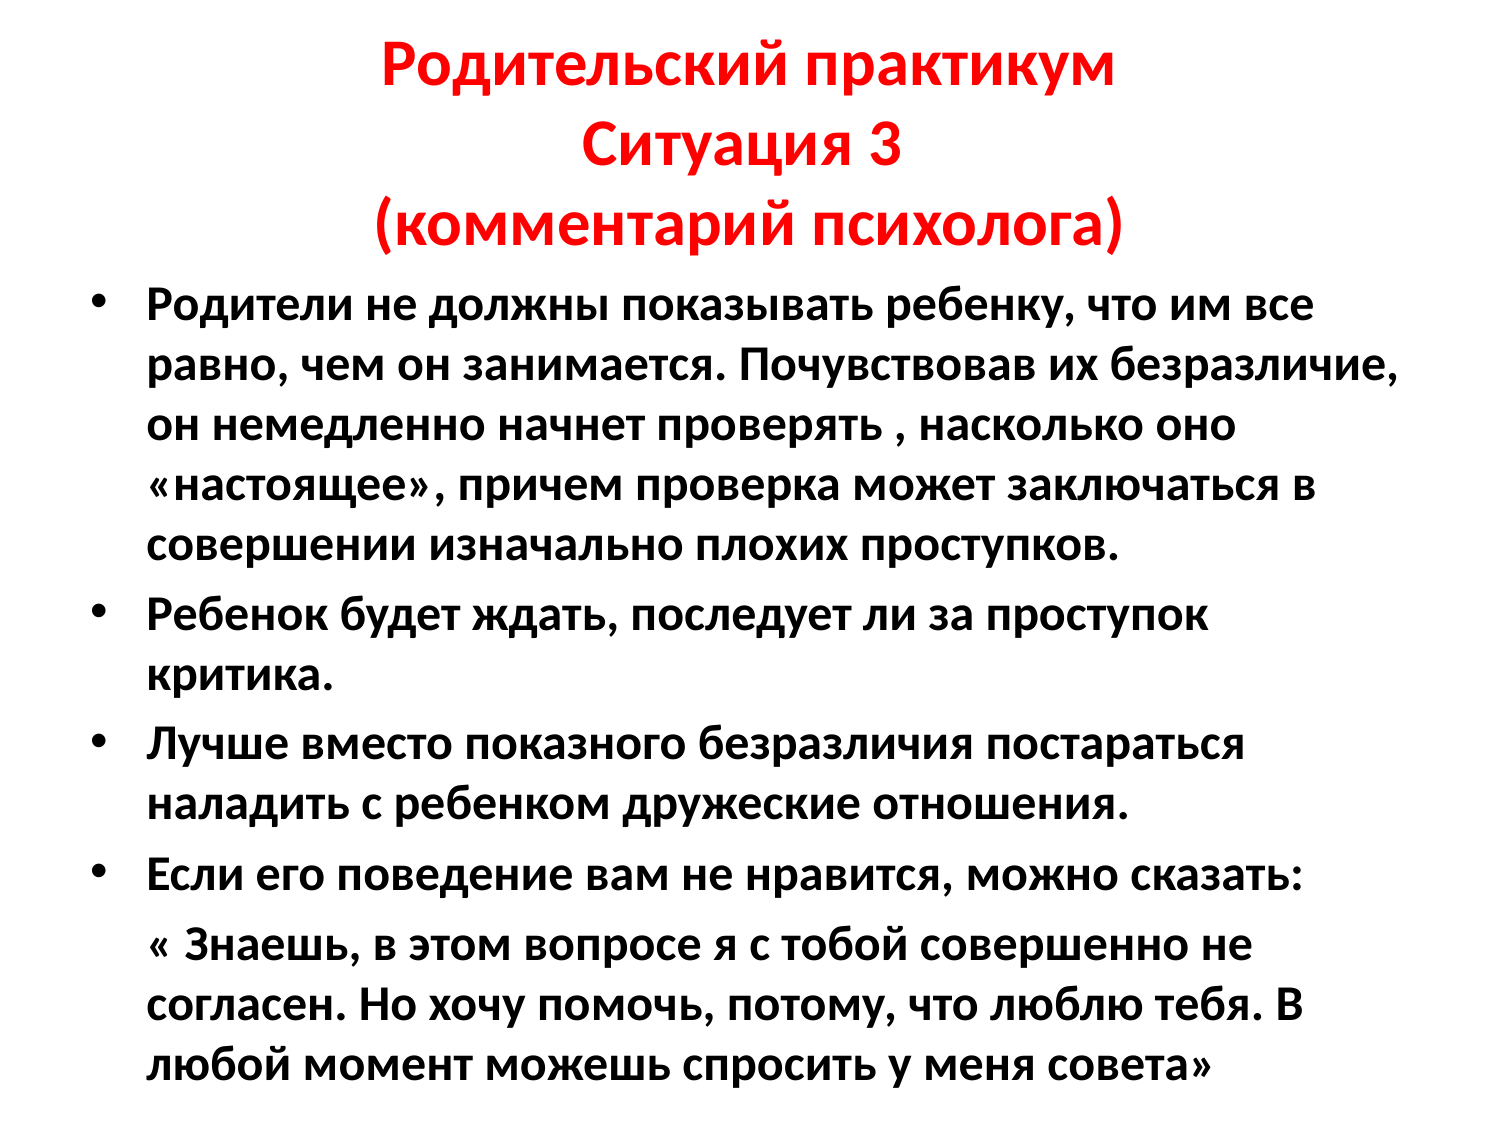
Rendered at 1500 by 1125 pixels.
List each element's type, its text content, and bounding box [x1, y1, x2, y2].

title Родительский практикум Ситуация 3 (комментарий психолога) [75, 45, 1425, 233]
list Родители не должны показывать ребенку, что им все равно, чем он занимается. Почувствовав их безразличие, он немедленно начнет проверять , насколько оно «настоящее», причем проверка может заключаться в совершении изначально плохих проступков. Ребенок будет ждать, последует ли за проступок критика. Лучше вместо показного безразличия постараться наладить с ребенком дружеские отношения. Если его поведение вам не нравится, можно сказать: « Знаешь, в этом вопросе я с тобой совершенно не согласен. Но хочу помочь, потому, что люблю тебя. В любой момент можешь спросить у меня совета» [75, 262, 1425, 1005]
